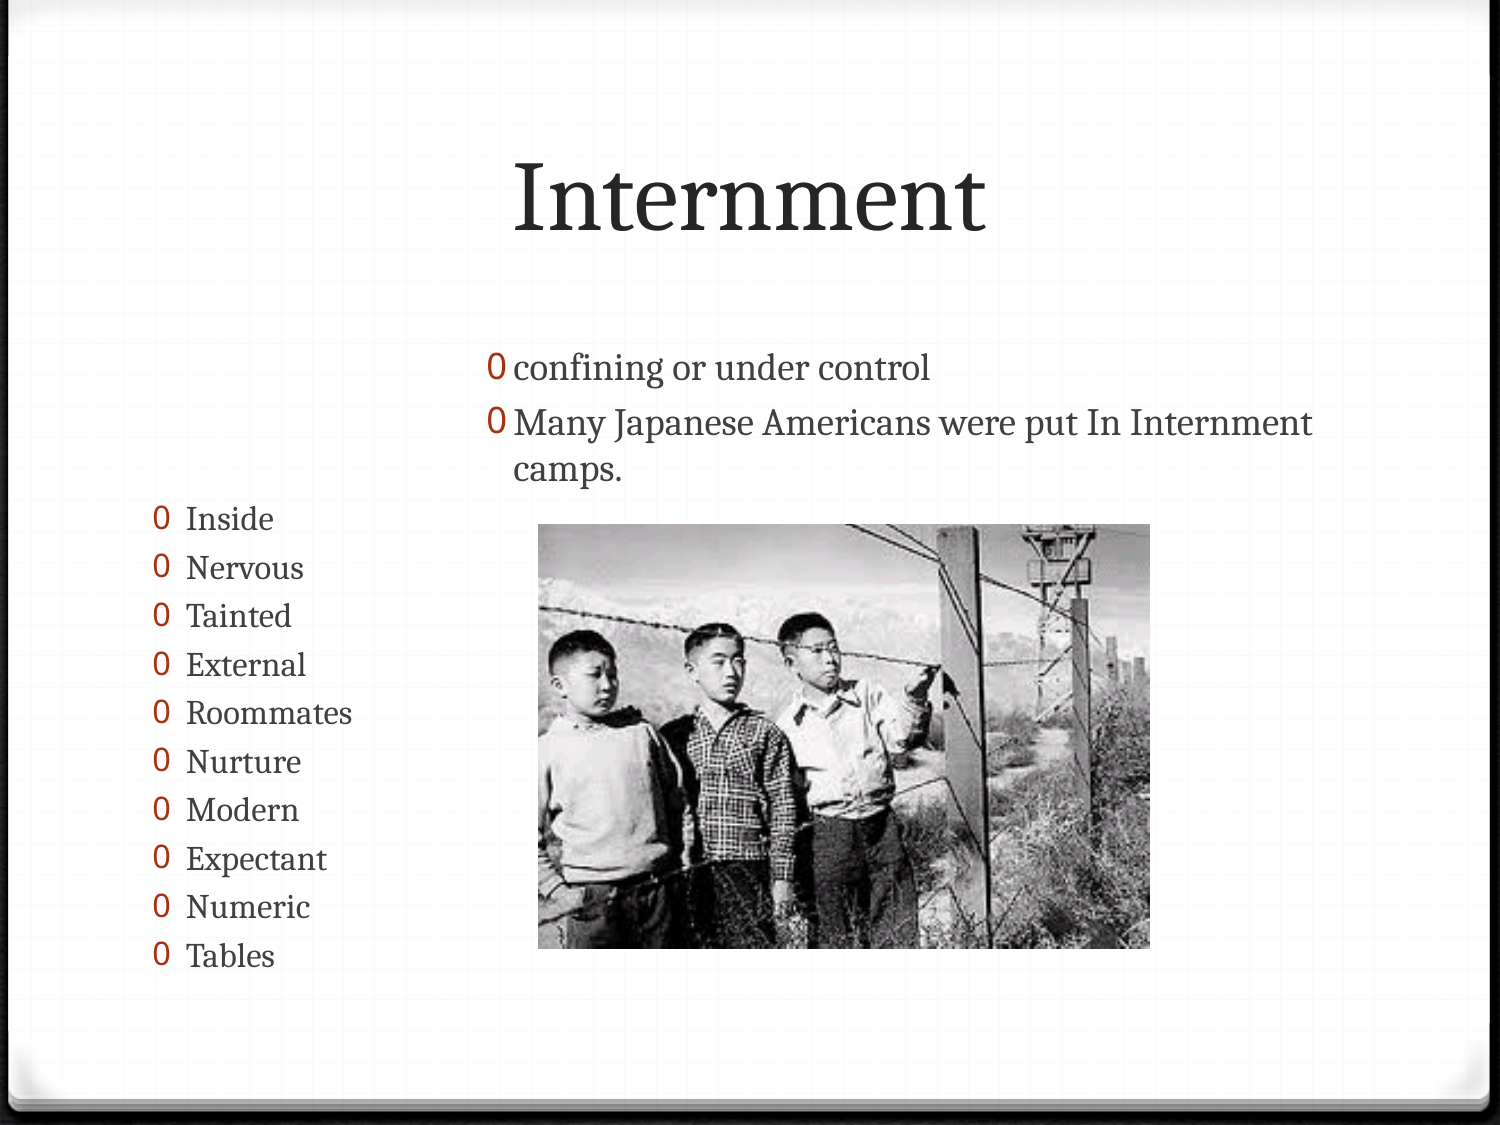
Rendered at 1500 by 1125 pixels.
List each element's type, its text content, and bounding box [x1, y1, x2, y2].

title Internment [90, 71, 1410, 309]
picture [0, 0, 1500, 1125]
list confining or under control Many Japanese Americans were put In Internment camps. Inside Nervous Tainted External Roommates Nurture Modern Expectant Numeric Tables [137, 334, 1363, 983]
